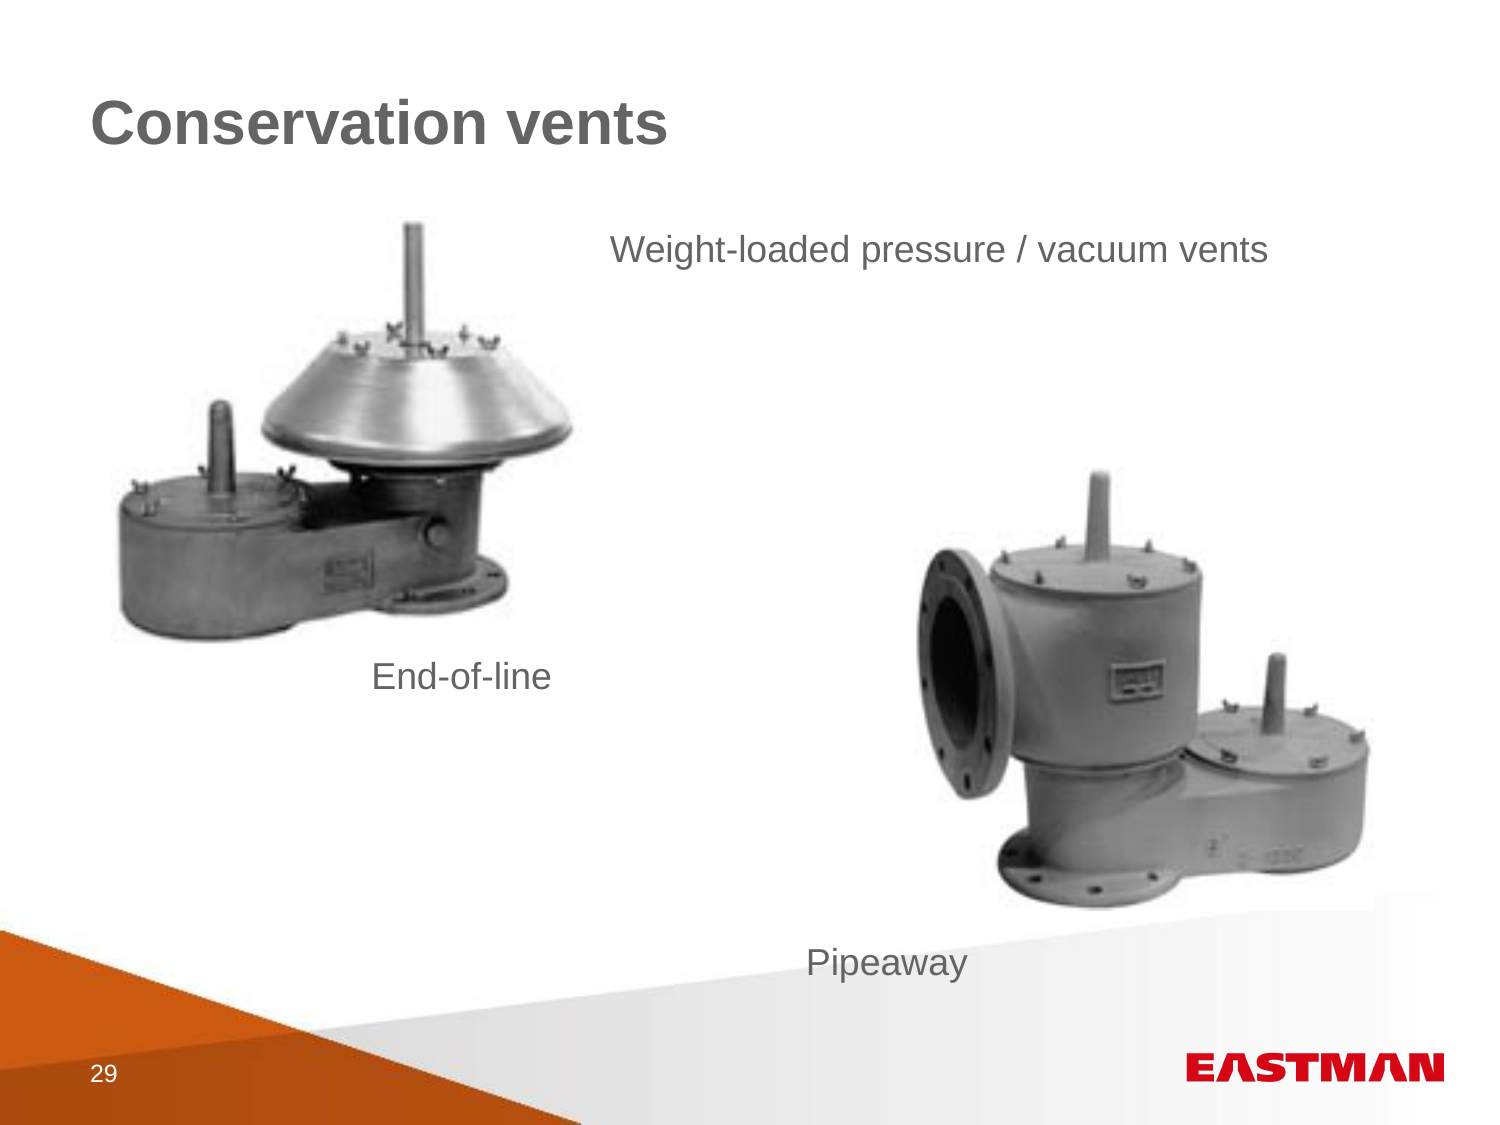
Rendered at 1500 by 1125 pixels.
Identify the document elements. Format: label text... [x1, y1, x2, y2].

text_box Weight-loaded pressure / vacuum vents [595, 217, 1436, 278]
text_box Pipeaway [791, 930, 1192, 991]
title Conservation vents [75, 75, 1425, 225]
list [111, 216, 583, 650]
slide_number 29 [75, 1042, 150, 1103]
picture [0, 466, 1500, 1125]
text_box End-of-line [356, 645, 757, 705]
